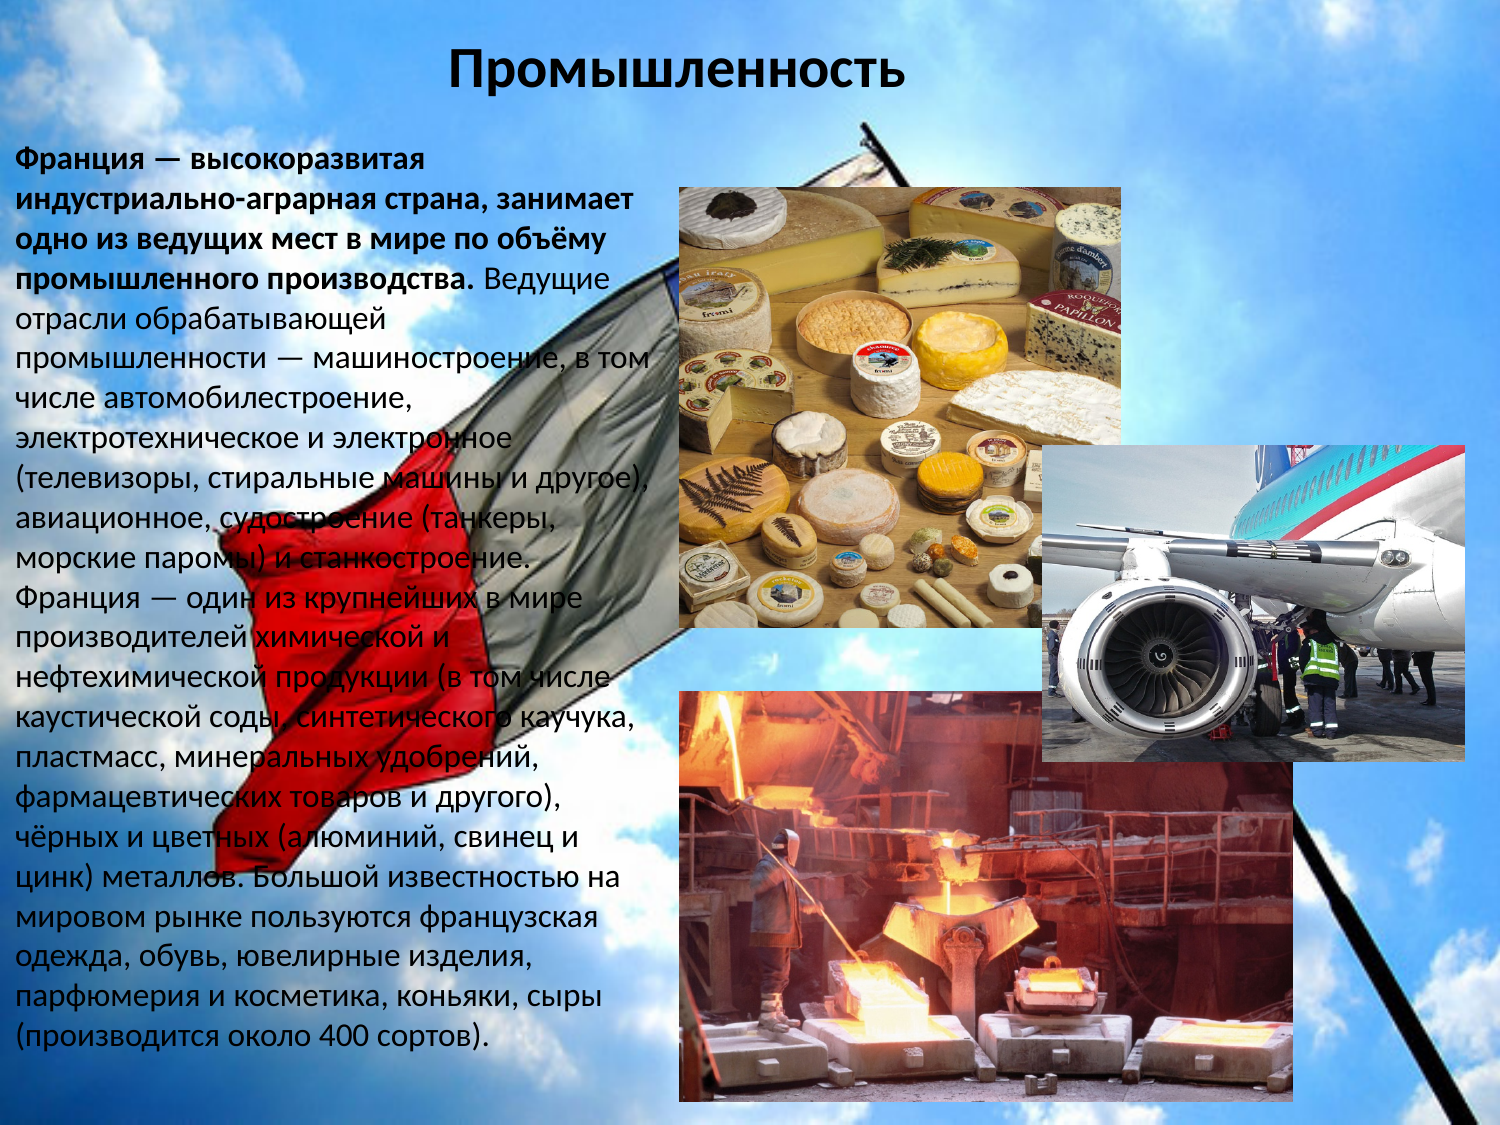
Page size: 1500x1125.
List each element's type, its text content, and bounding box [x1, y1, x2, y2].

list Франция — высокоразвитая индустриально-аграрная страна, занимает одно из ведущих мест в мире по объёму промышленного производства. Ведущие отрасли обрабатывающей промышленности — машиностроение, в том числе автомобилестроение, электротехническое и электронное (телевизоры, стиральные машины и другое), авиационное, судостроение (танкеры, морские паромы) и станкостроение. Франция — один из крупнейших в мире производителей химической и нефтехимической продукции (в том числе каустической соды, синтетического каучука, пластмасс, минеральных удобрений, фармацевтических товаров и другого), чёрных и цветных (алюминий, свинец и цинк) металлов. Большой известностью на мировом рынке пользуются французская одежда, обувь, ювелирные изделия, парфюмерия и косметика, коньяки, сыры (производится около 400 сортов). [0, 128, 668, 1125]
picture [0, 0, 1500, 1125]
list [679, 187, 1121, 629]
title Промышленность [433, 0, 927, 107]
